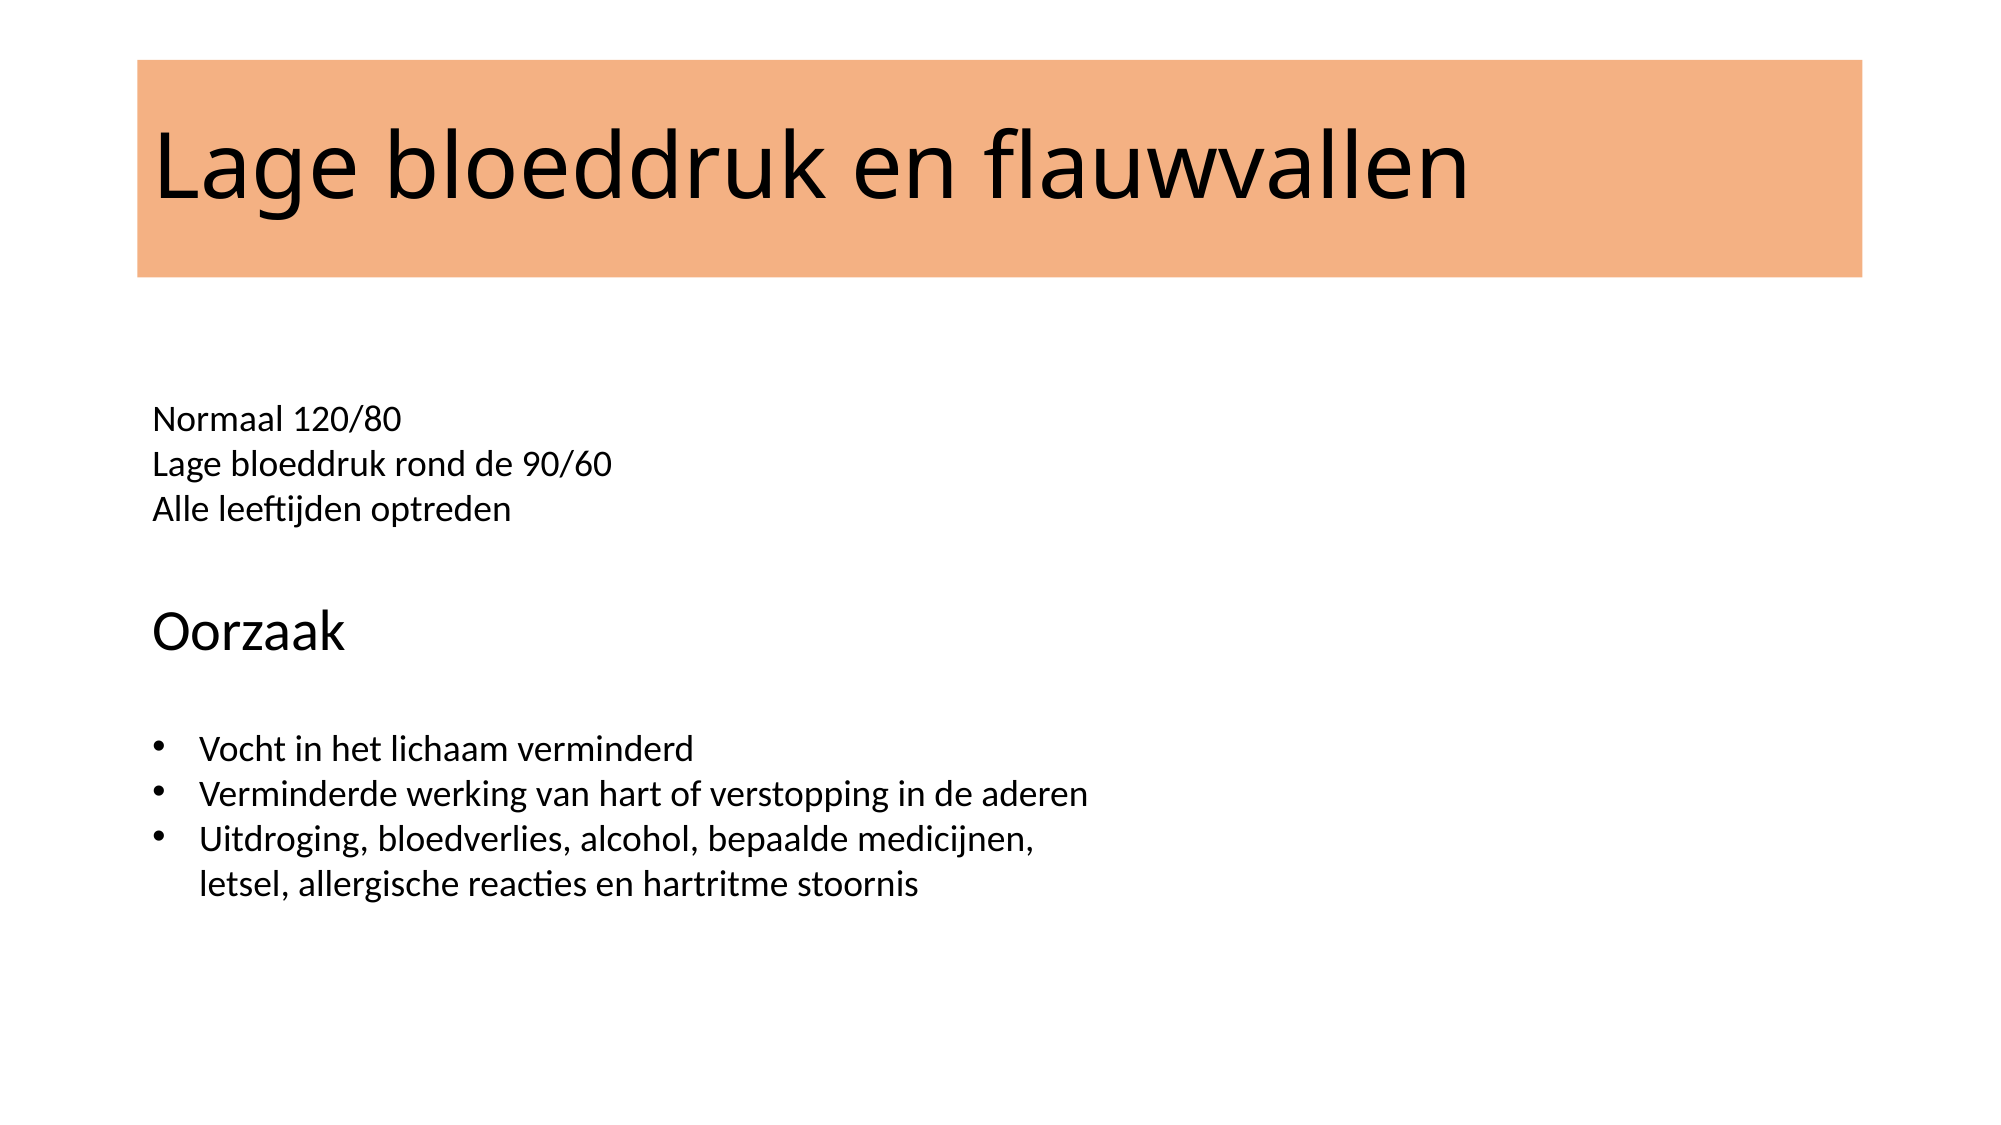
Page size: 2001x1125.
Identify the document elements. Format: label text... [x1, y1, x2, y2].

text_box Normaal 120/80 Lage bloeddruk rond de 90/60 Alle leeftijden optreden [137, 386, 1138, 537]
text_box Vocht in het lichaam verminderd Verminderde werking van hart of verstopping in de aderen Uitdroging, bloedverlies, alcohol, bepaalde medicijnen, letsel, allergische reacties en hartritme stoornis [137, 716, 1138, 911]
text_box Oorzaak [137, 584, 1076, 669]
title Lage bloeddruk en flauwvallen [137, 59, 1863, 278]
